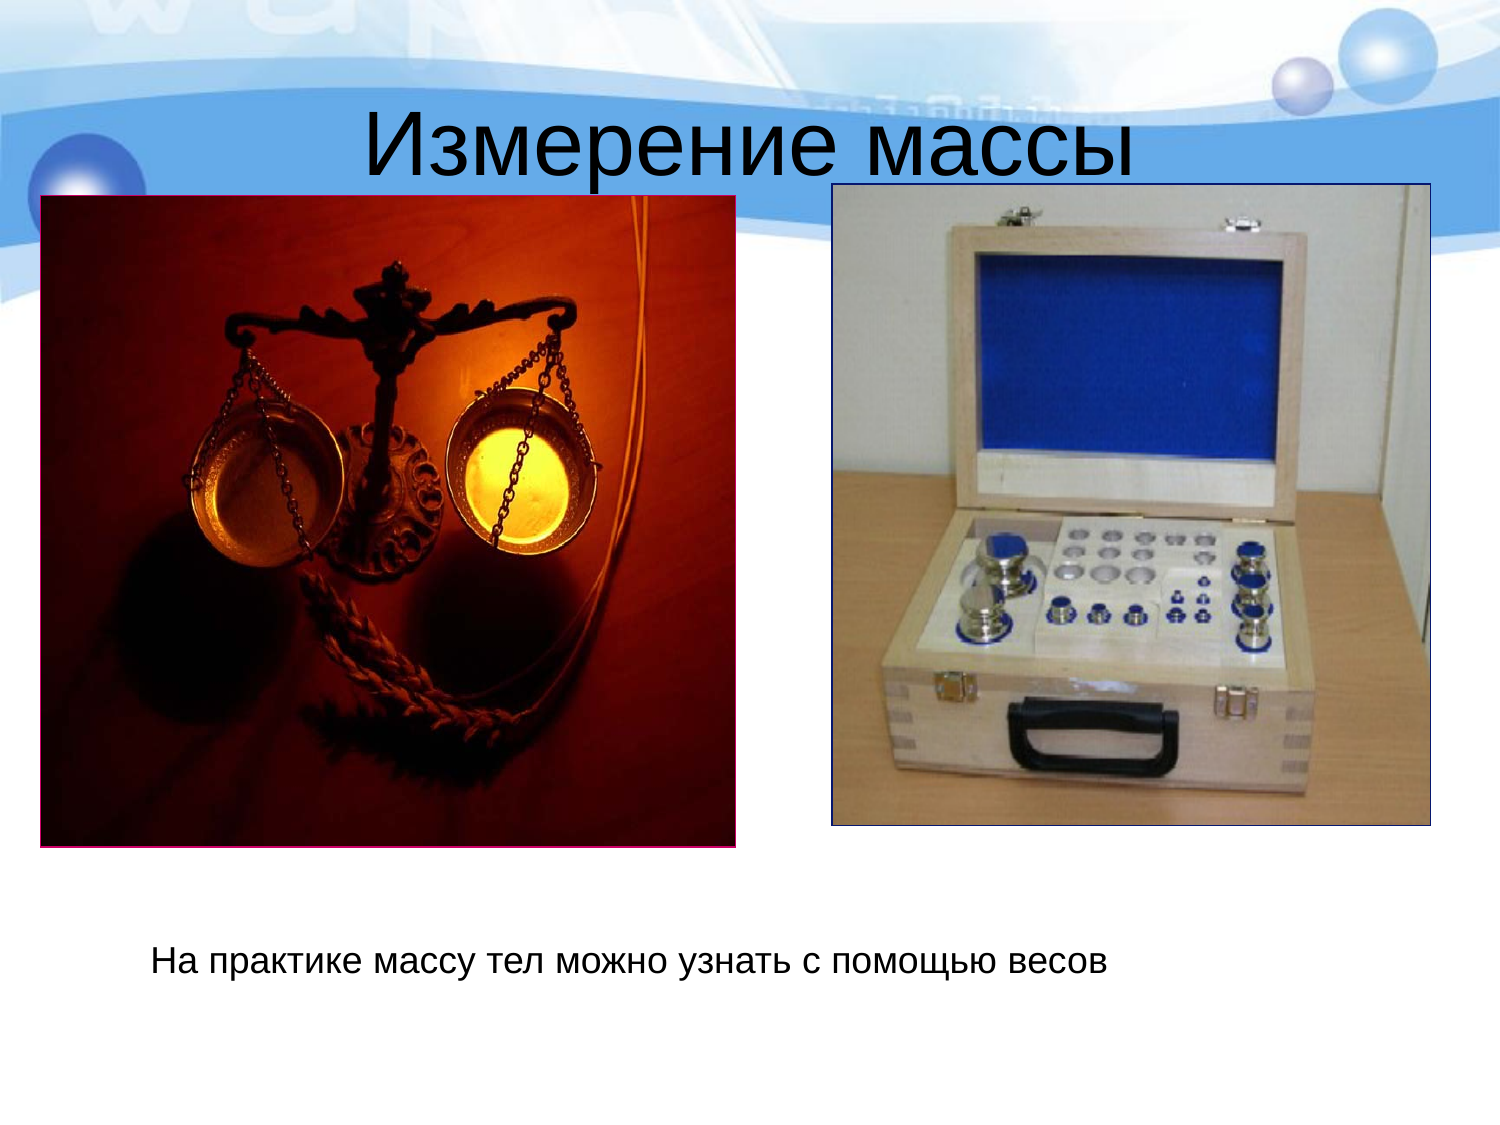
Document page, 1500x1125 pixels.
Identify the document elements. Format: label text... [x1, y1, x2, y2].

title Измерение массы [74, 44, 1426, 233]
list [832, 184, 1430, 825]
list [40, 196, 736, 847]
picture [0, 0, 1500, 1125]
text_box На практике массу тел можно узнать с помощью весов [135, 928, 1353, 989]
